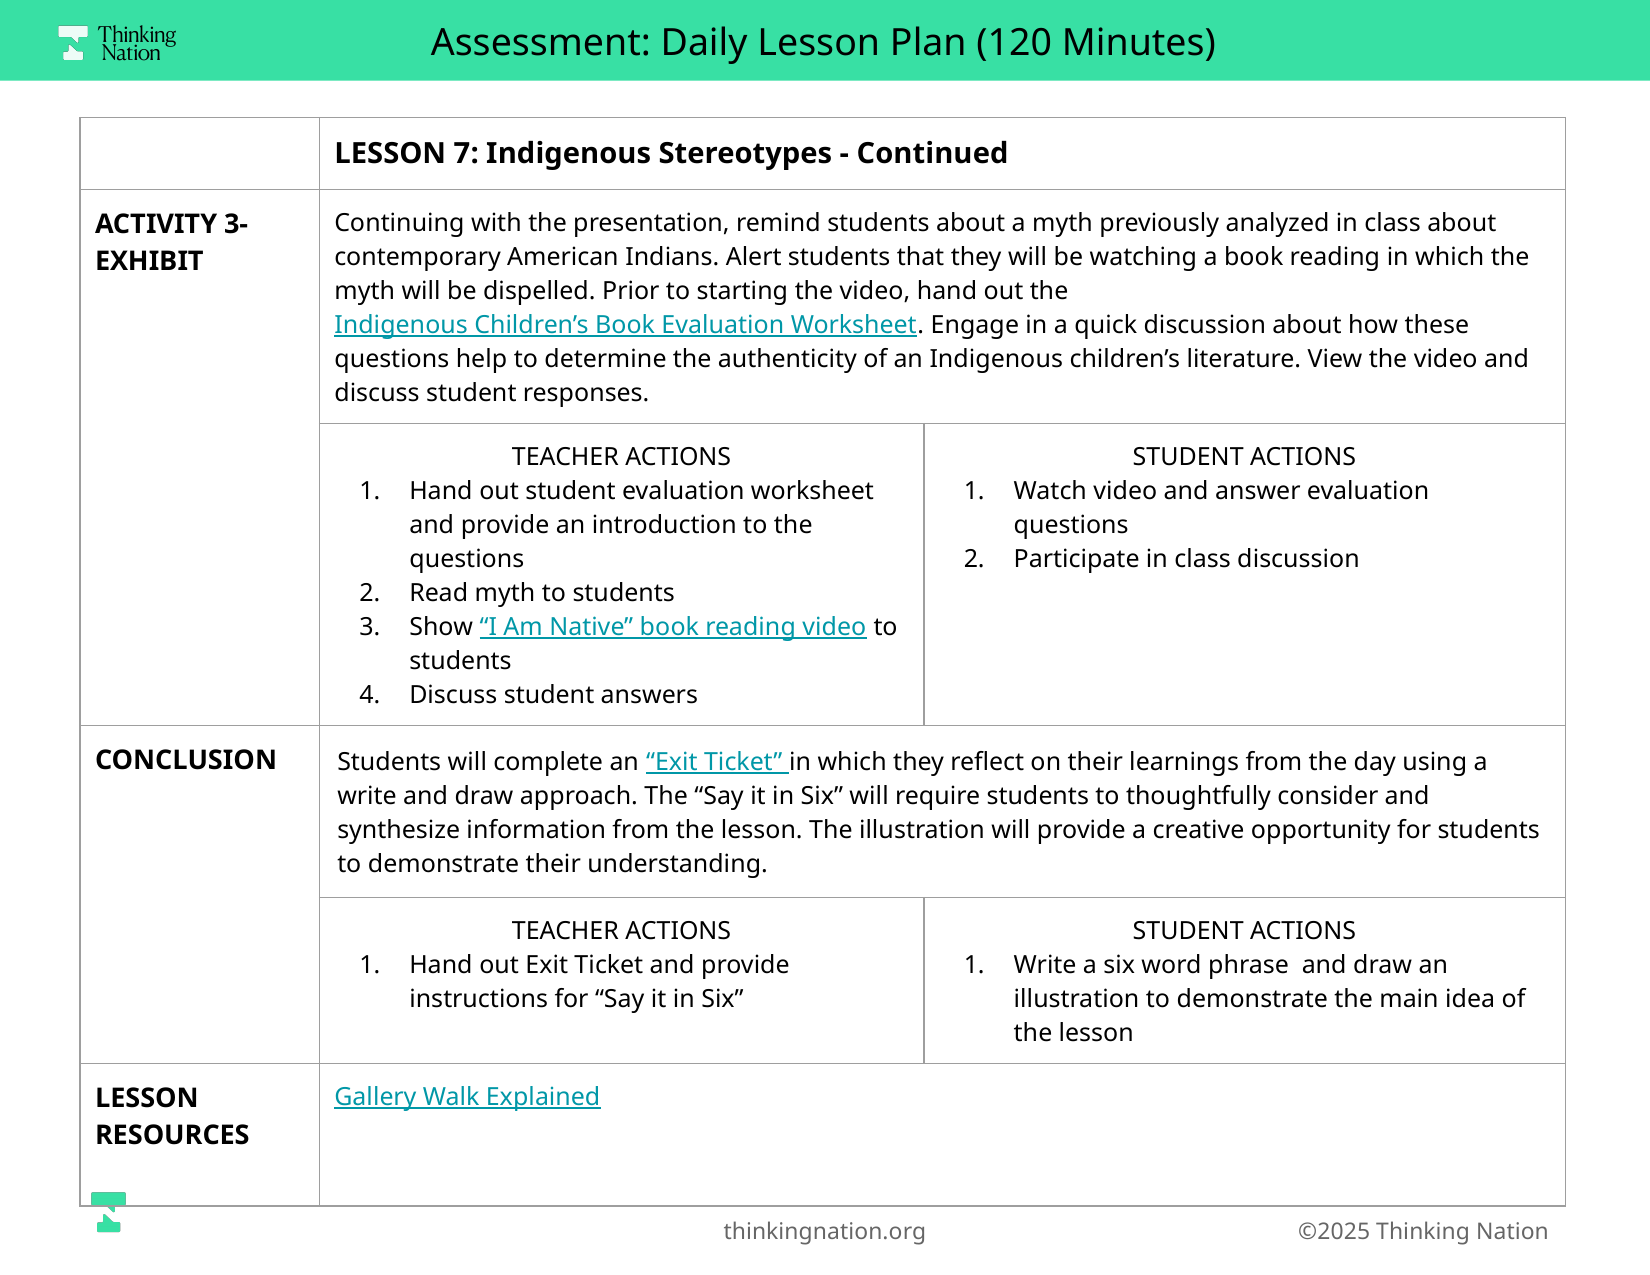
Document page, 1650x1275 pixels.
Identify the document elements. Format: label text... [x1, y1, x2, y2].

table_cell Continuing with the presentation, remind students about a myth previously analyzed in class about contemporary American Indians. Alert students that they will be watching a book reading in which the myth will be dispelled. Prior to starting the video, hand out the Indigenous Children’s Book Evaluation Worksheet. Engage in a quick discussion about how these questions help to determine the authenticity of an Indigenous children’s literature. View the video and discuss student responses. [320, 190, 1565, 423]
table_cell ACTIVITY 3- EXHIBIT [81, 190, 319, 725]
table_header LESSON 7: Indigenous Stereotypes - Continued [320, 118, 1565, 189]
table_cell Gallery Walk Explained [320, 1064, 1565, 1205]
text_box Assessment: Daily Lesson Plan (120 Minutes) [0, 0, 1650, 81]
table_cell CONCLUSION [81, 726, 319, 1063]
picture [45, 14, 180, 71]
table_cell Students will complete an “Exit Ticket” in which they reflect on their learnings from the day using a write and draw approach. The “Say it in Six” will require students to thoughtfully consider and synthesize information from the lesson. The illustration will provide a creative opportunity for students to demonstrate their understanding. [320, 726, 1565, 897]
text_box thinkingnation.org [629, 1207, 1021, 1240]
table_cell TEACHER ACTIONS Hand out Exit Ticket and provide instructions for “Say it in Six” [320, 898, 923, 1063]
text_box ©2025 Thinking Nation [1174, 1207, 1566, 1240]
picture [80, 1184, 136, 1240]
table_cell TEACHER ACTIONS Hand out student evaluation worksheet and provide an introduction to the questions Read myth to students Show “I Am Native” book reading video to students Discuss student answers [320, 424, 923, 725]
table_cell STUDENT ACTIONS Watch video and answer evaluation questions Participate in class discussion [925, 424, 1565, 725]
table_cell LESSON RESOURCES [81, 1064, 319, 1205]
table_cell STUDENT ACTIONS Write a six word phrase and draw an illustration to demonstrate the main idea of the lesson [925, 898, 1565, 1063]
table_header [81, 118, 319, 189]
